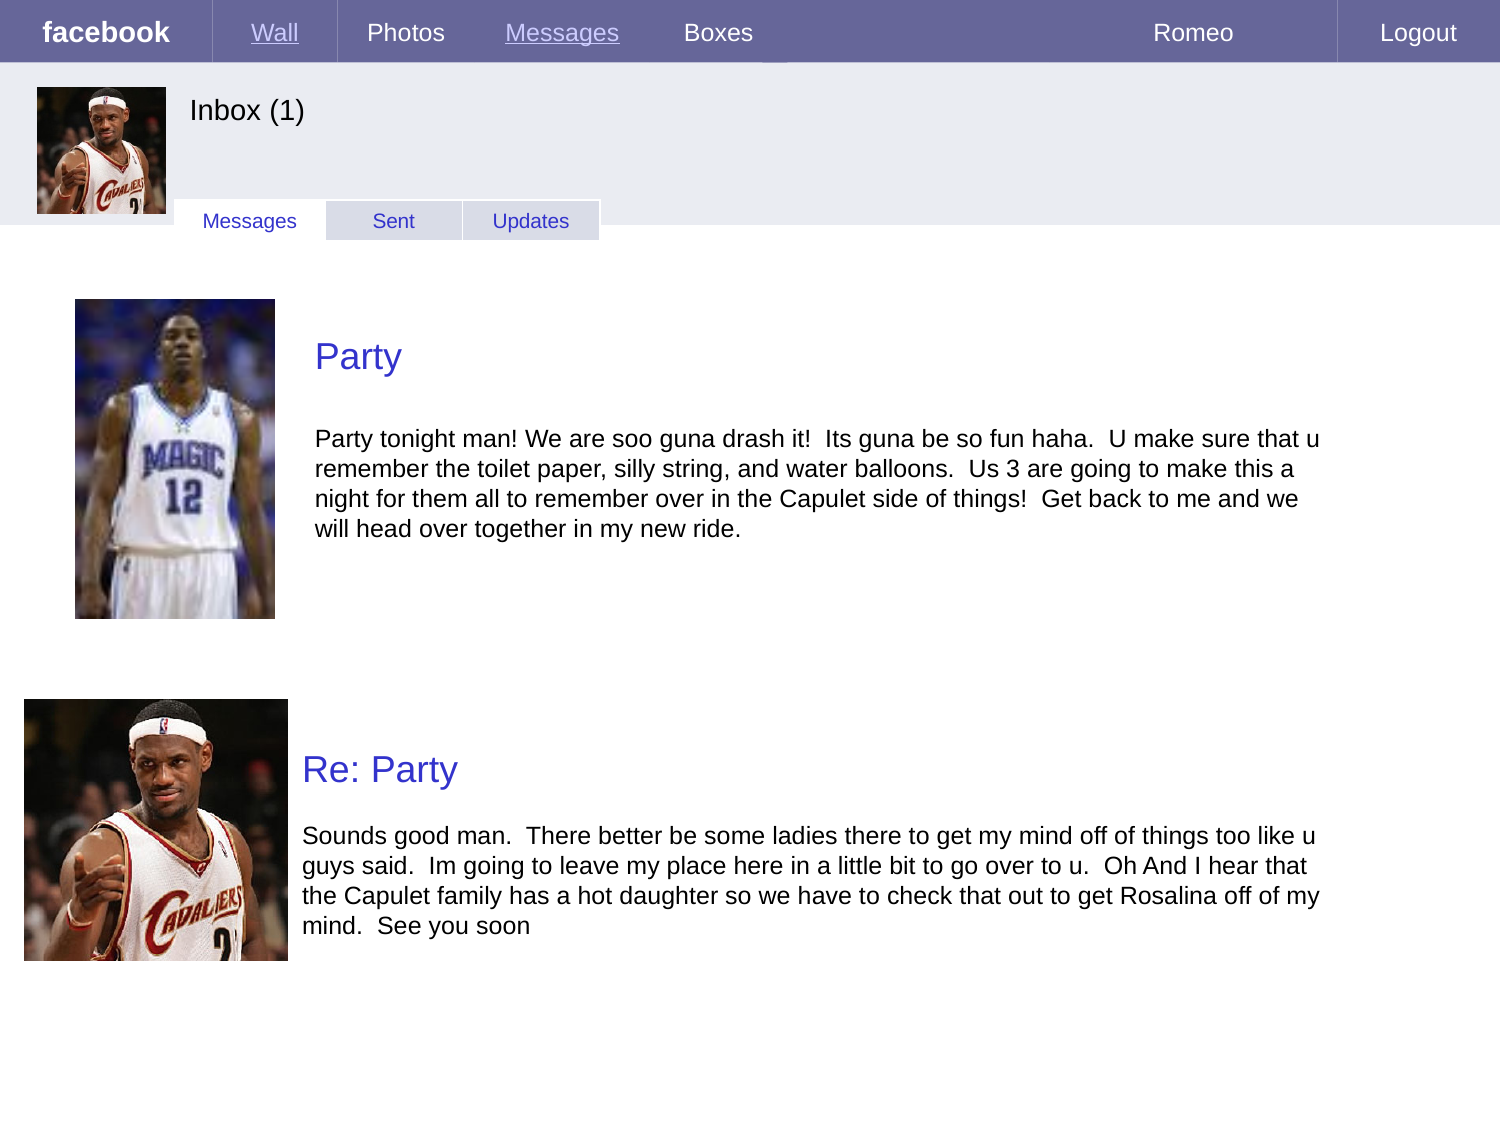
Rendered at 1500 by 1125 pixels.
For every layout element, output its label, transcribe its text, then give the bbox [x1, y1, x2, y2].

text_box Re: Party Sounds good man. There better be some ladies there to get my mind off of things too like u guys said. Im going to leave my place here in a little bit to go over to u. Oh And I hear that the Capulet family has a hot daughter so we have to check that out to get Rosalina off of my mind. See you soon [291, 737, 1338, 947]
text_box Inbox (1) [174, 87, 1225, 163]
text_box Messages [475, 0, 650, 63]
text_box facebook [0, 0, 213, 63]
text_box Party Party tonight man! We are soo guna drash it! Its guna be so fun haha. U make sure that u remember the toilet paper, silly string, and water balloons. Us 3 are going to make this a night for them all to remember over in the Capulet side of things! Get back to me and we will head over together in my new ride. [299, 324, 1350, 550]
picture [37, 87, 166, 215]
text_box Photos [338, 0, 475, 63]
text_box Wall [213, 0, 338, 63]
picture [74, 299, 276, 619]
text_box [788, 0, 1050, 63]
text_box Sent [325, 200, 462, 241]
text_box Boxes [650, 0, 788, 63]
text_box Logout [1338, 0, 1500, 63]
text_box Romeo [1050, 0, 1338, 63]
text_box Messages [174, 200, 325, 241]
text_box Updates [462, 200, 600, 241]
picture [24, 699, 288, 961]
text_box [0, 63, 1500, 225]
